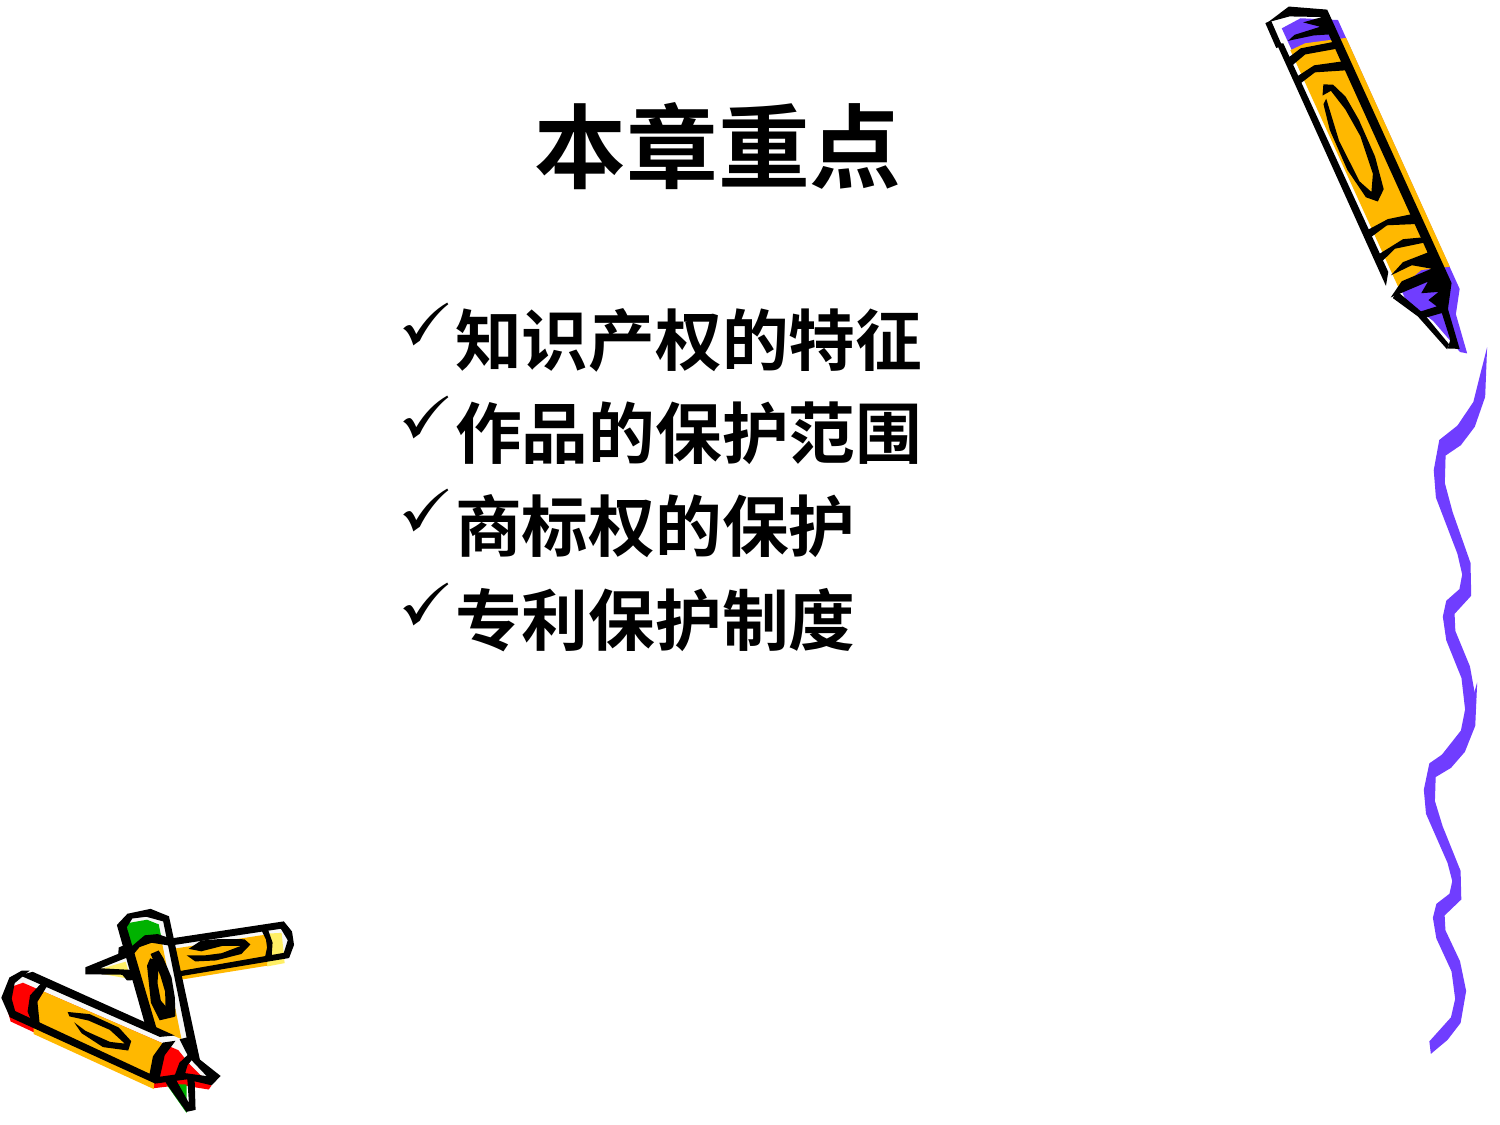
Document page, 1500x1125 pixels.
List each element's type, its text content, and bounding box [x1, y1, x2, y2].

list 知识产权的特征 作品的保护范围 商标权的保护 专利保护制度 [383, 290, 1116, 700]
title 本章重点 [111, 54, 1325, 208]
